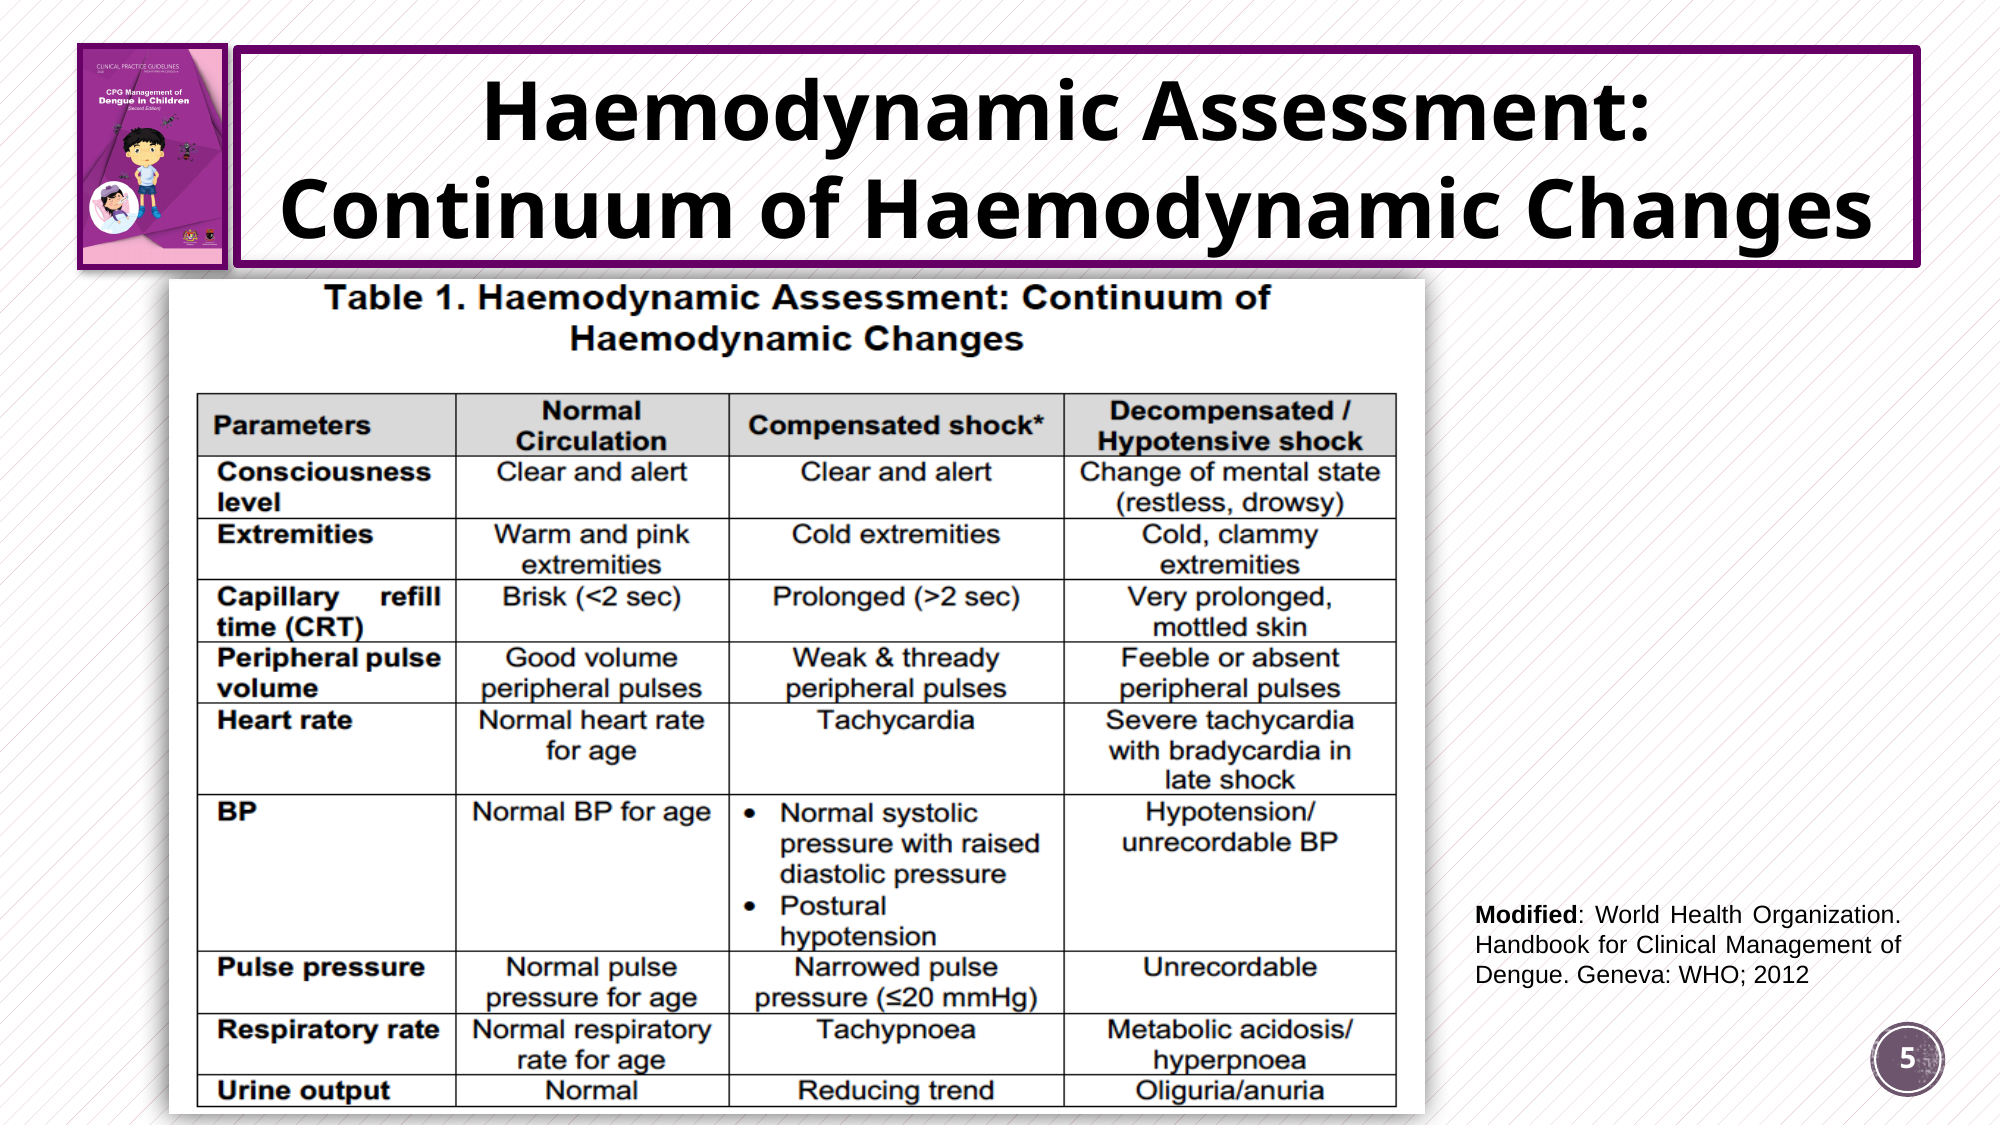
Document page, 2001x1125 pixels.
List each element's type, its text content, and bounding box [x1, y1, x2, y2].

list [172, 282, 1423, 1110]
slide_number 5 [1855, 1028, 1961, 1089]
text_box Modified: World Health Organization. Handbook for Clinical Management of Dengue. Geneva: WHO; 2012 [1459, 902, 1918, 984]
picture [83, 49, 222, 264]
text_box Haemodynamic Assessment: Continuum of Haemodynamic Changes [237, 49, 1918, 264]
